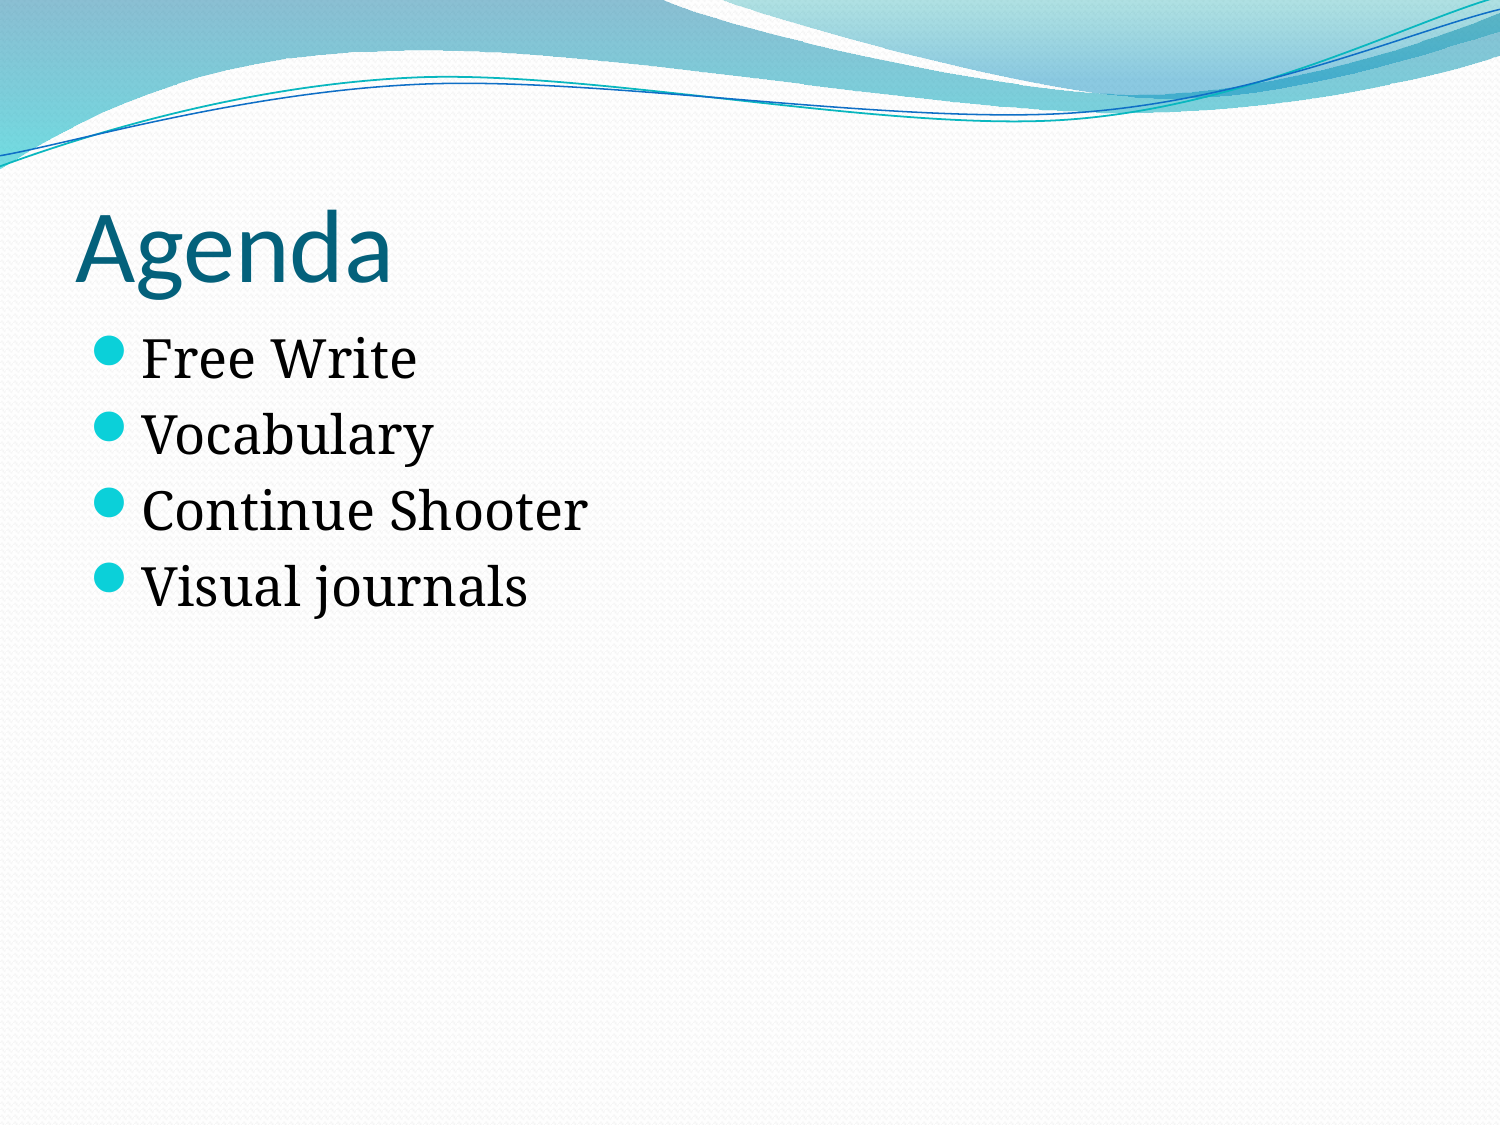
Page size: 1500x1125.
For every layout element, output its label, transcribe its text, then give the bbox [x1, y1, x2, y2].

title Agenda [75, 115, 1425, 303]
list Free Write Vocabulary Continue Shooter Visual journals [75, 317, 1425, 1038]
